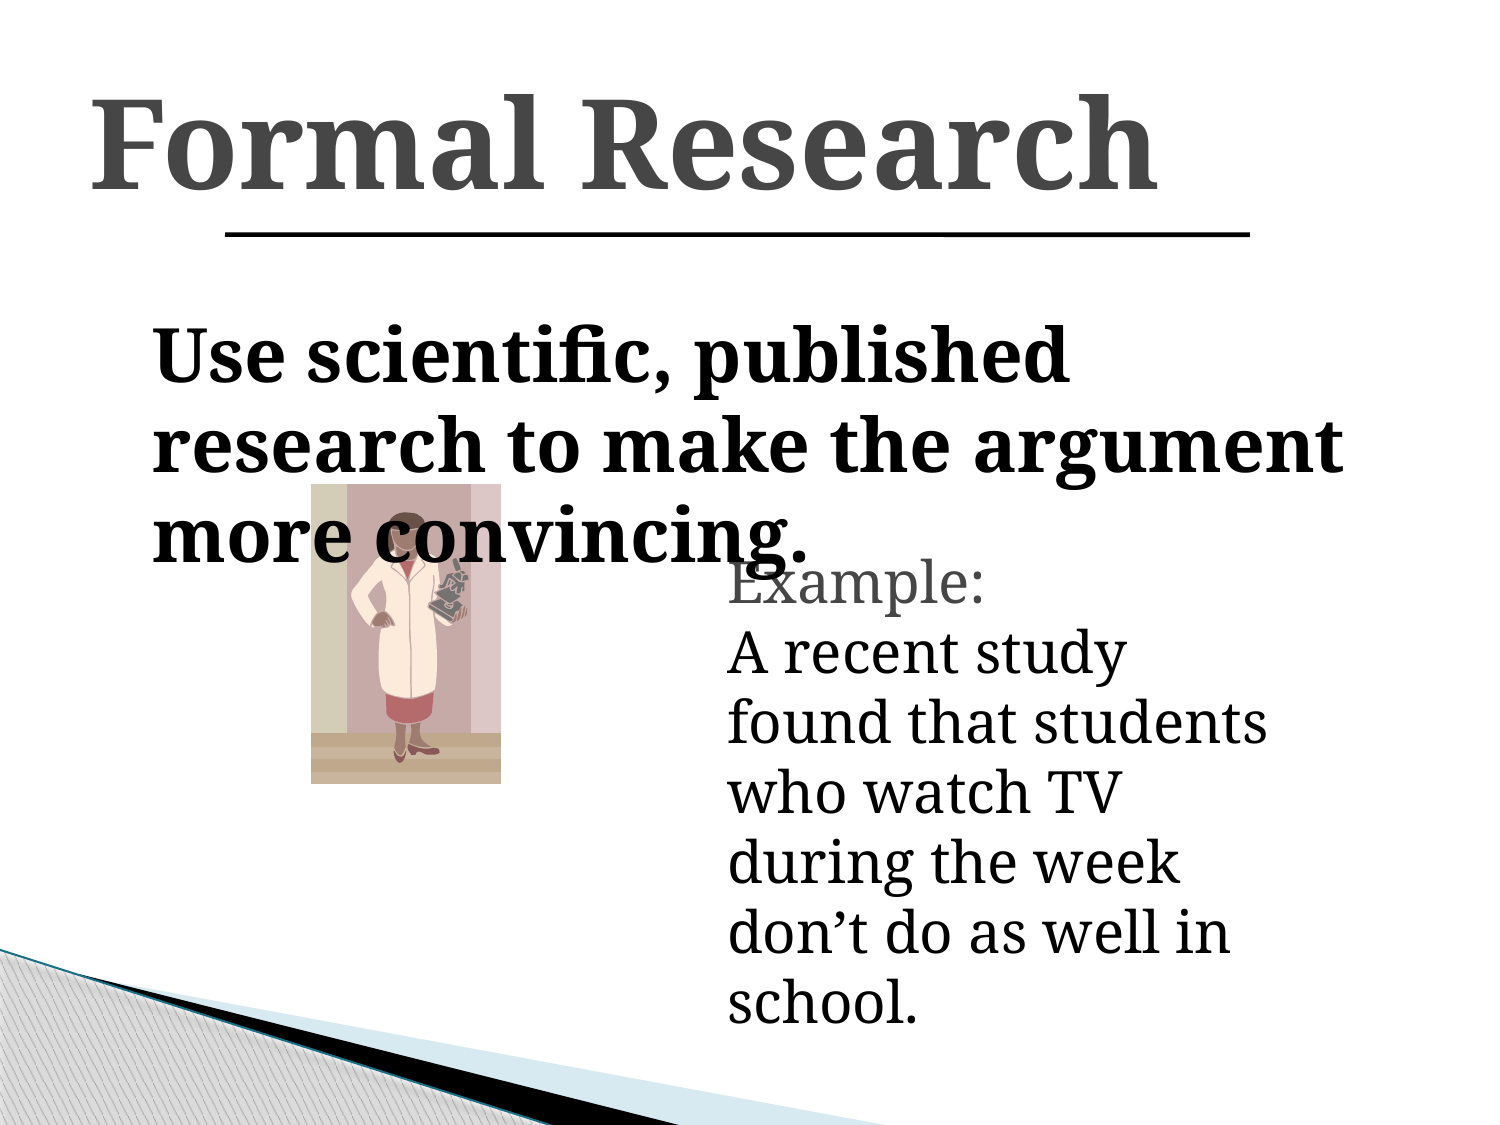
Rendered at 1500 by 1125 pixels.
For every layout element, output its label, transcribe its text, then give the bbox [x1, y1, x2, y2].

text_box Example: A recent study found that students who watch TV during the week don’t do as well in school. [712, 585, 1288, 1043]
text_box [310, 483, 502, 785]
title Formal Research [75, 45, 1425, 234]
text_box Use scientific, published research to make the argument more convincing. [137, 299, 1363, 585]
